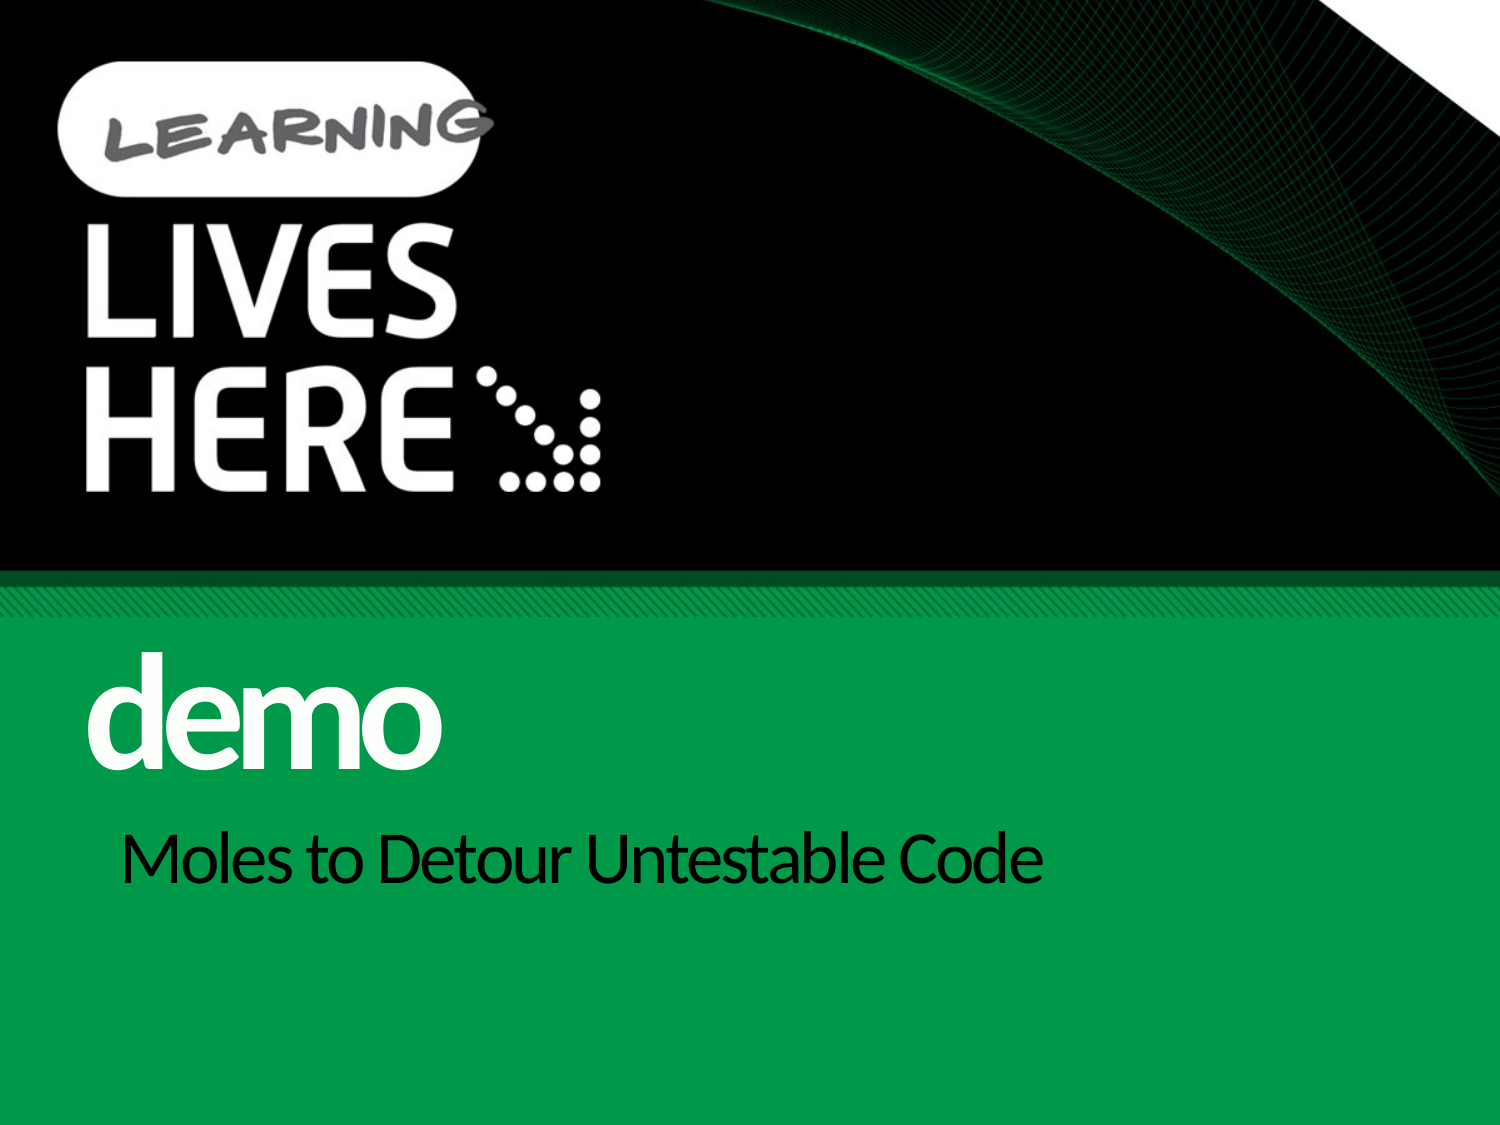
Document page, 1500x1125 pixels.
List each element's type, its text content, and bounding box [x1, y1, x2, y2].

title Moles to Detour Untestable Code [119, 818, 1375, 943]
picture [0, 0, 1500, 1125]
list demo [83, 625, 1344, 800]
